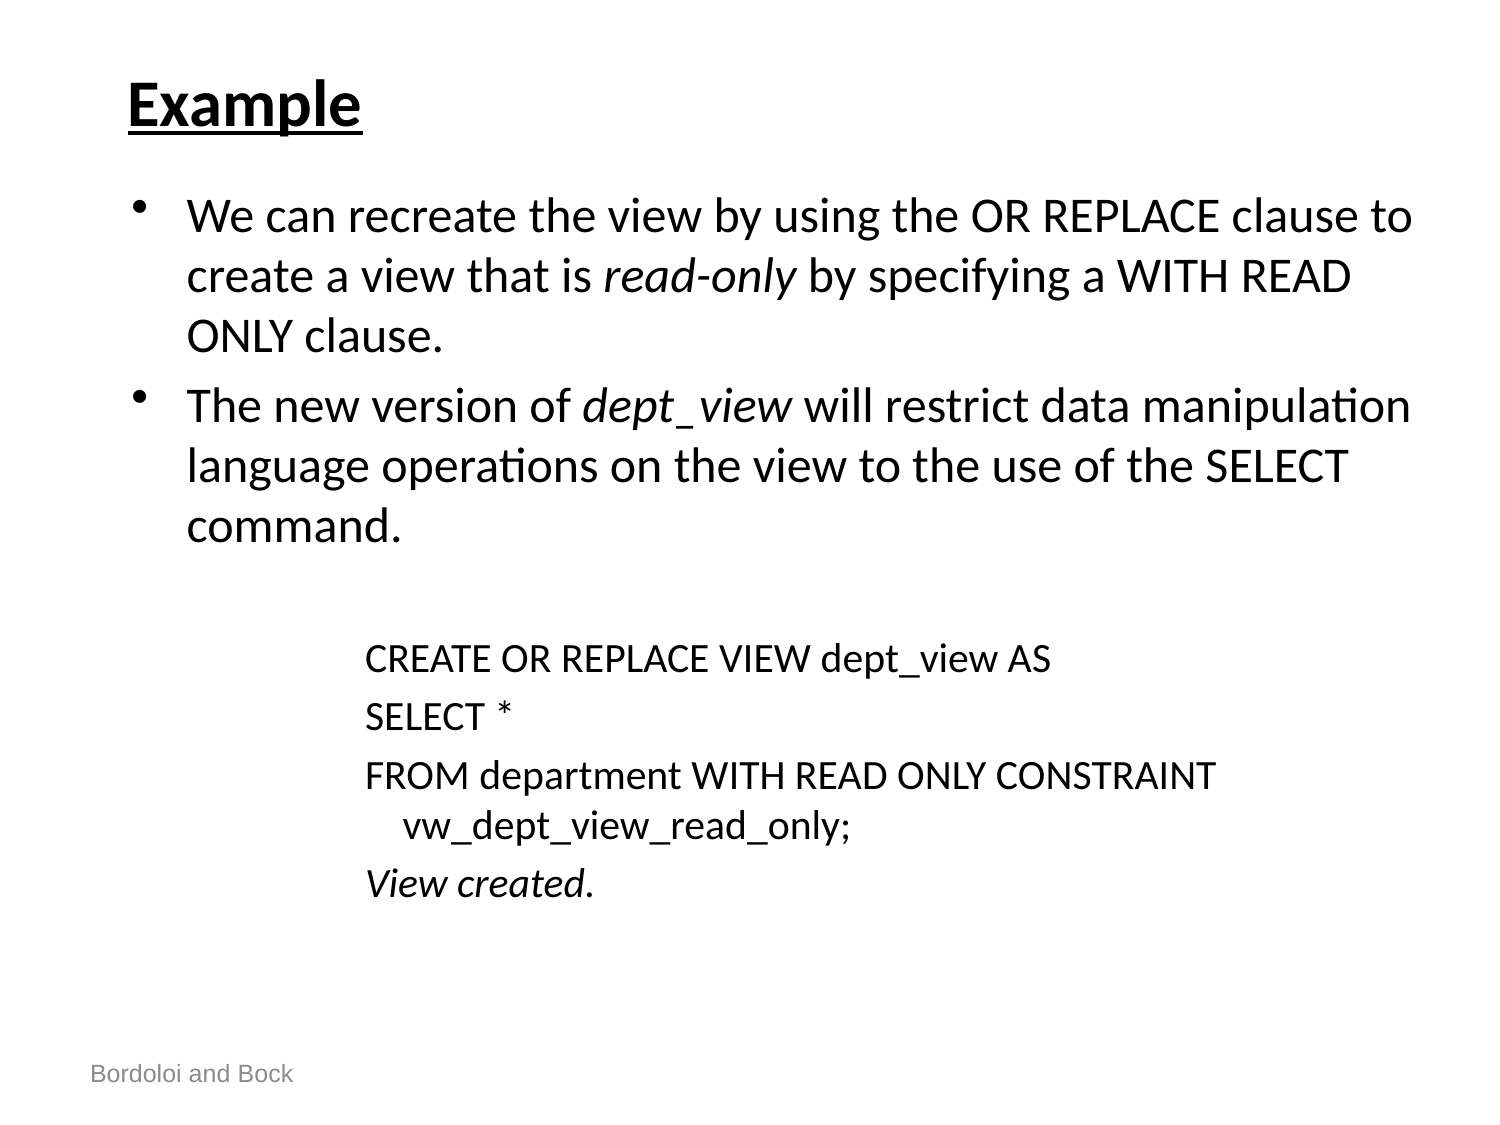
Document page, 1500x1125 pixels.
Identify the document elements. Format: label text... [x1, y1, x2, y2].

title Example [112, 24, 1388, 174]
list We can recreate the view by using the OR REPLACE clause to create a view that is read-only by specifying a WITH READ ONLY clause. The new version of dept_view will restrict data manipulation language operations on the view to the use of the SELECT command. CREATE OR REPLACE VIEW dept_view AS SELECT * FROM department WITH READ ONLY CONSTRAINT vw_dept_view_read_only; View created. [50, 174, 1450, 1000]
slide_number Bordoloi and Bock [75, 1042, 425, 1103]
